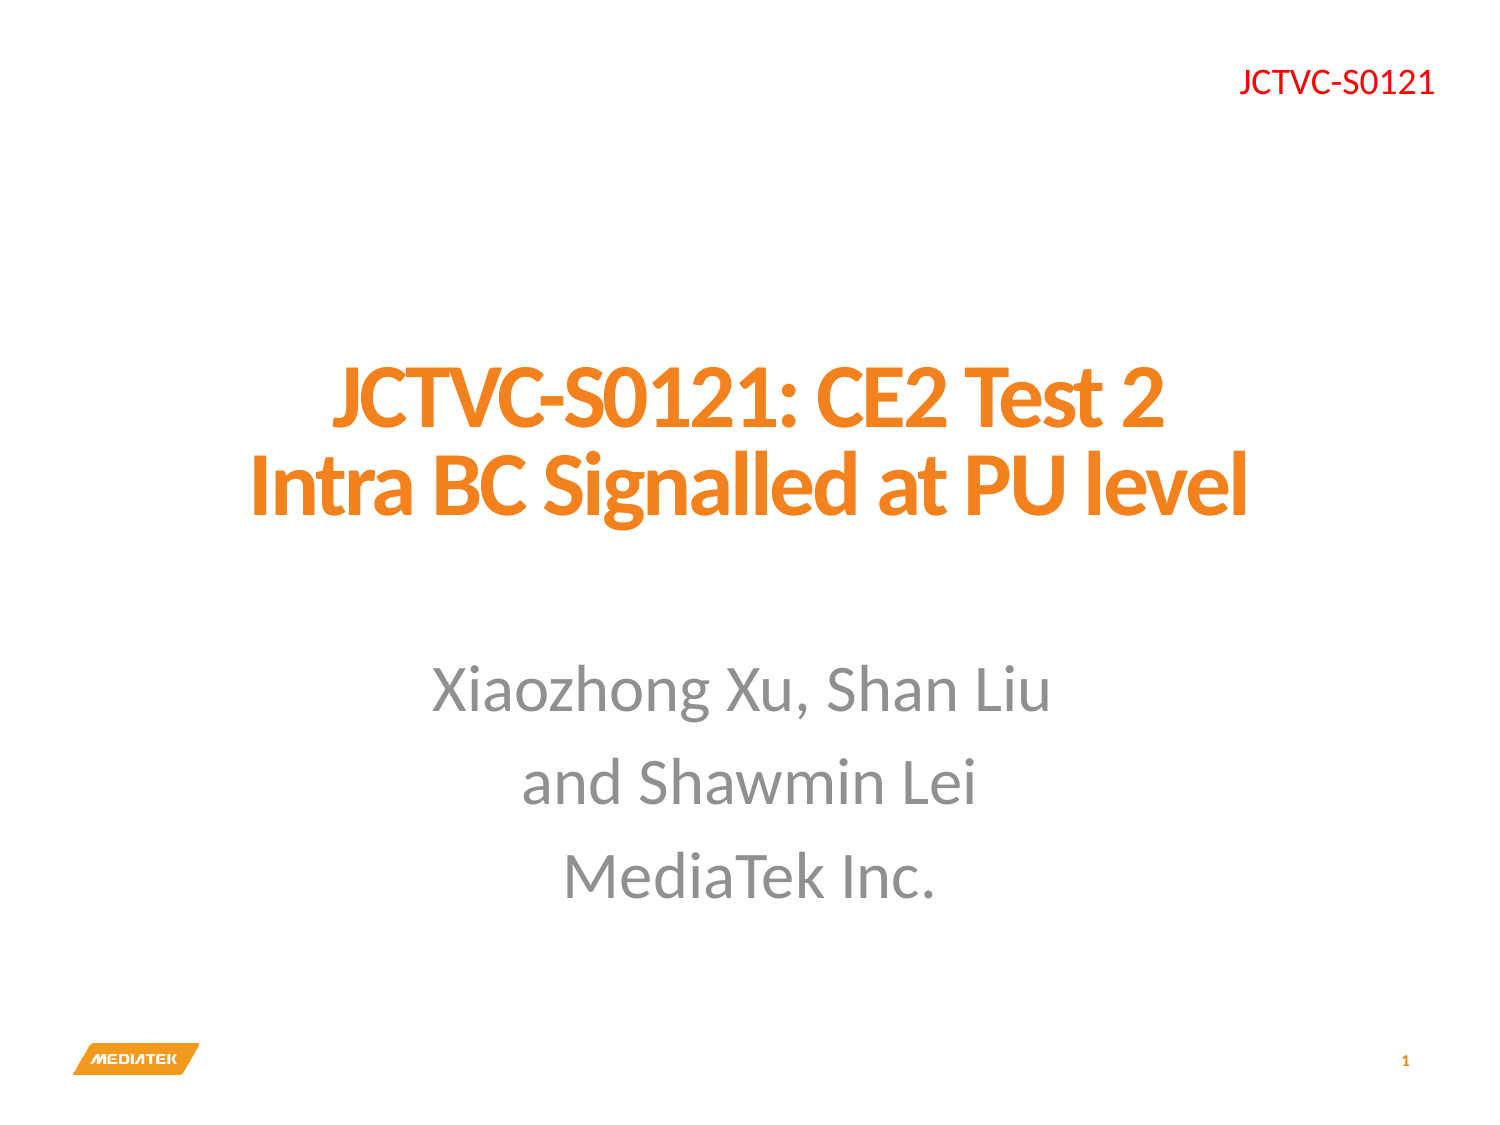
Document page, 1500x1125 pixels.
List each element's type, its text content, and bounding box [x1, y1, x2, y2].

title JCTVC-S0121: CE2 Test 2 Intra BC Signalled at PU level [112, 349, 1388, 591]
slide_number 1 [1251, 1029, 1425, 1090]
subtitle Xiaozhong Xu, Shan Liu and Shawmin Lei MediaTek Inc. [225, 637, 1275, 925]
picture [73, 1043, 199, 1075]
text_box JCTVC-S0121 [1224, 49, 1463, 110]
